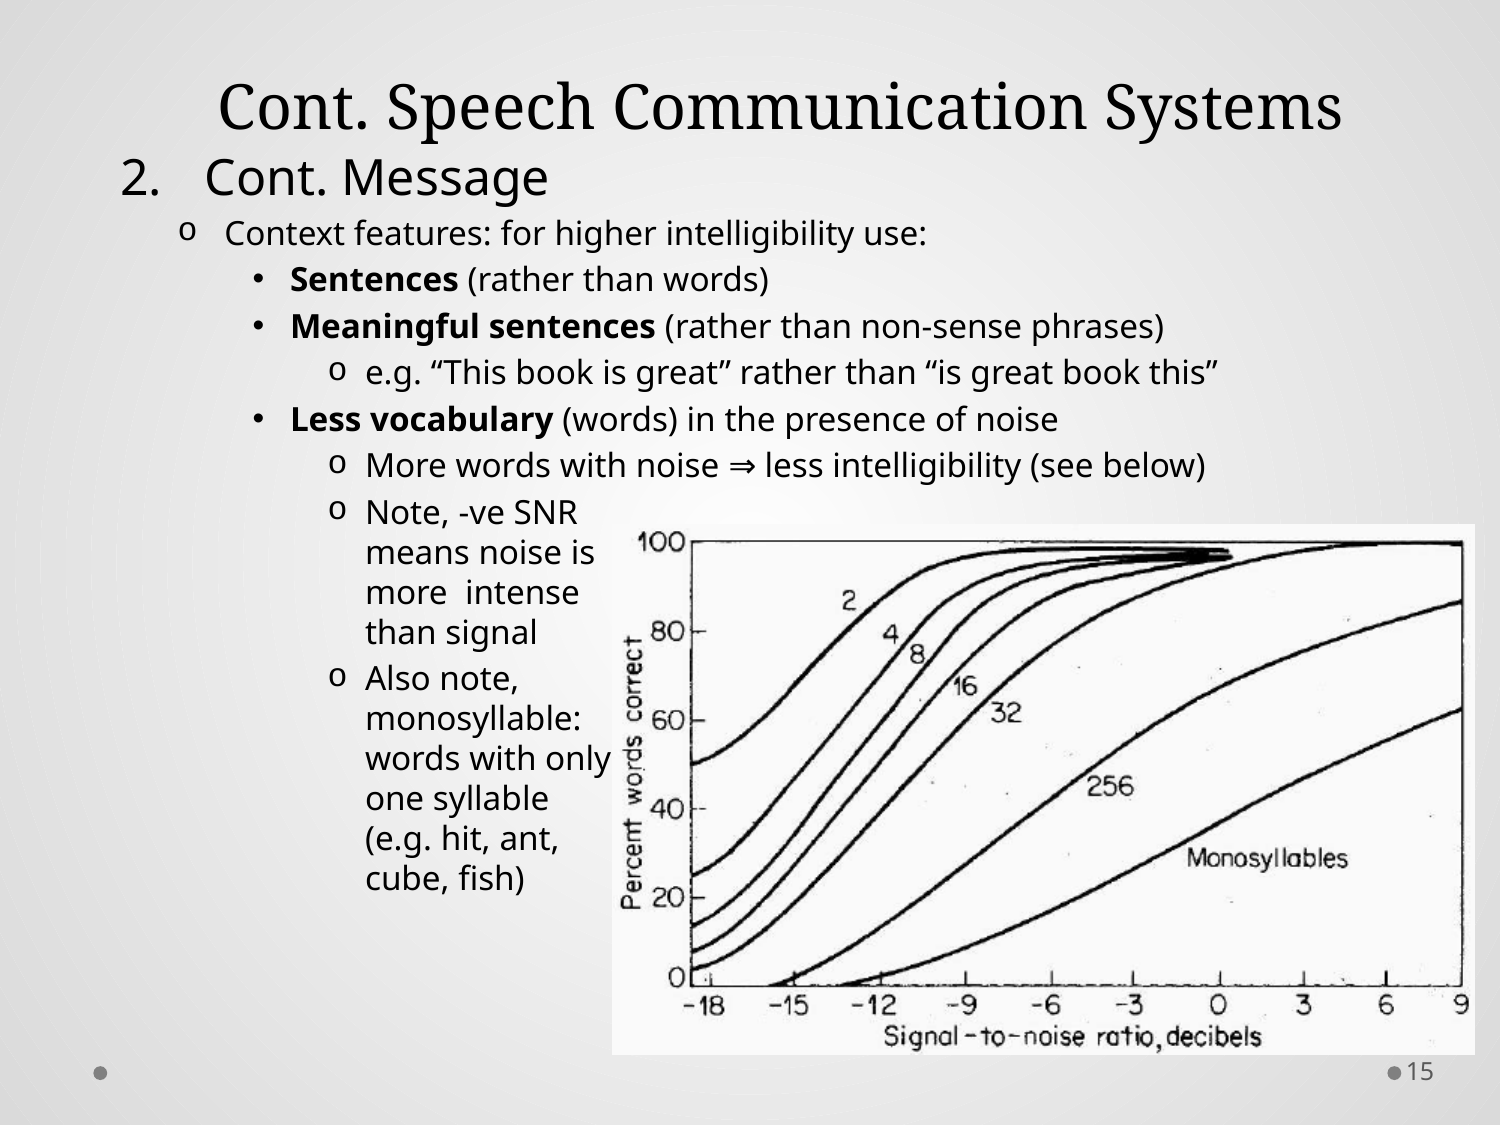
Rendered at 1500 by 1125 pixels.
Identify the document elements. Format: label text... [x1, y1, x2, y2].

picture [612, 524, 1476, 1055]
title Cont. Speech Communication Systems [62, 50, 1500, 150]
list Cont. Message Context features: for higher intelligibility use: Sentences (rather than words) Meaningful sentences (rather than non-sense phrases) e.g. “This book is great” rather than “is great book this” Less vocabulary (words) in the presence of noise More words with noise ⇒ less intelligibility (see below) Note, -ve SNR means noise is more intense than signal Also note, monosyllable: words with only one syllable (e.g. hit, ant, cube, fish) [87, 137, 1438, 1113]
slide_number 15 [1401, 1042, 1494, 1103]
